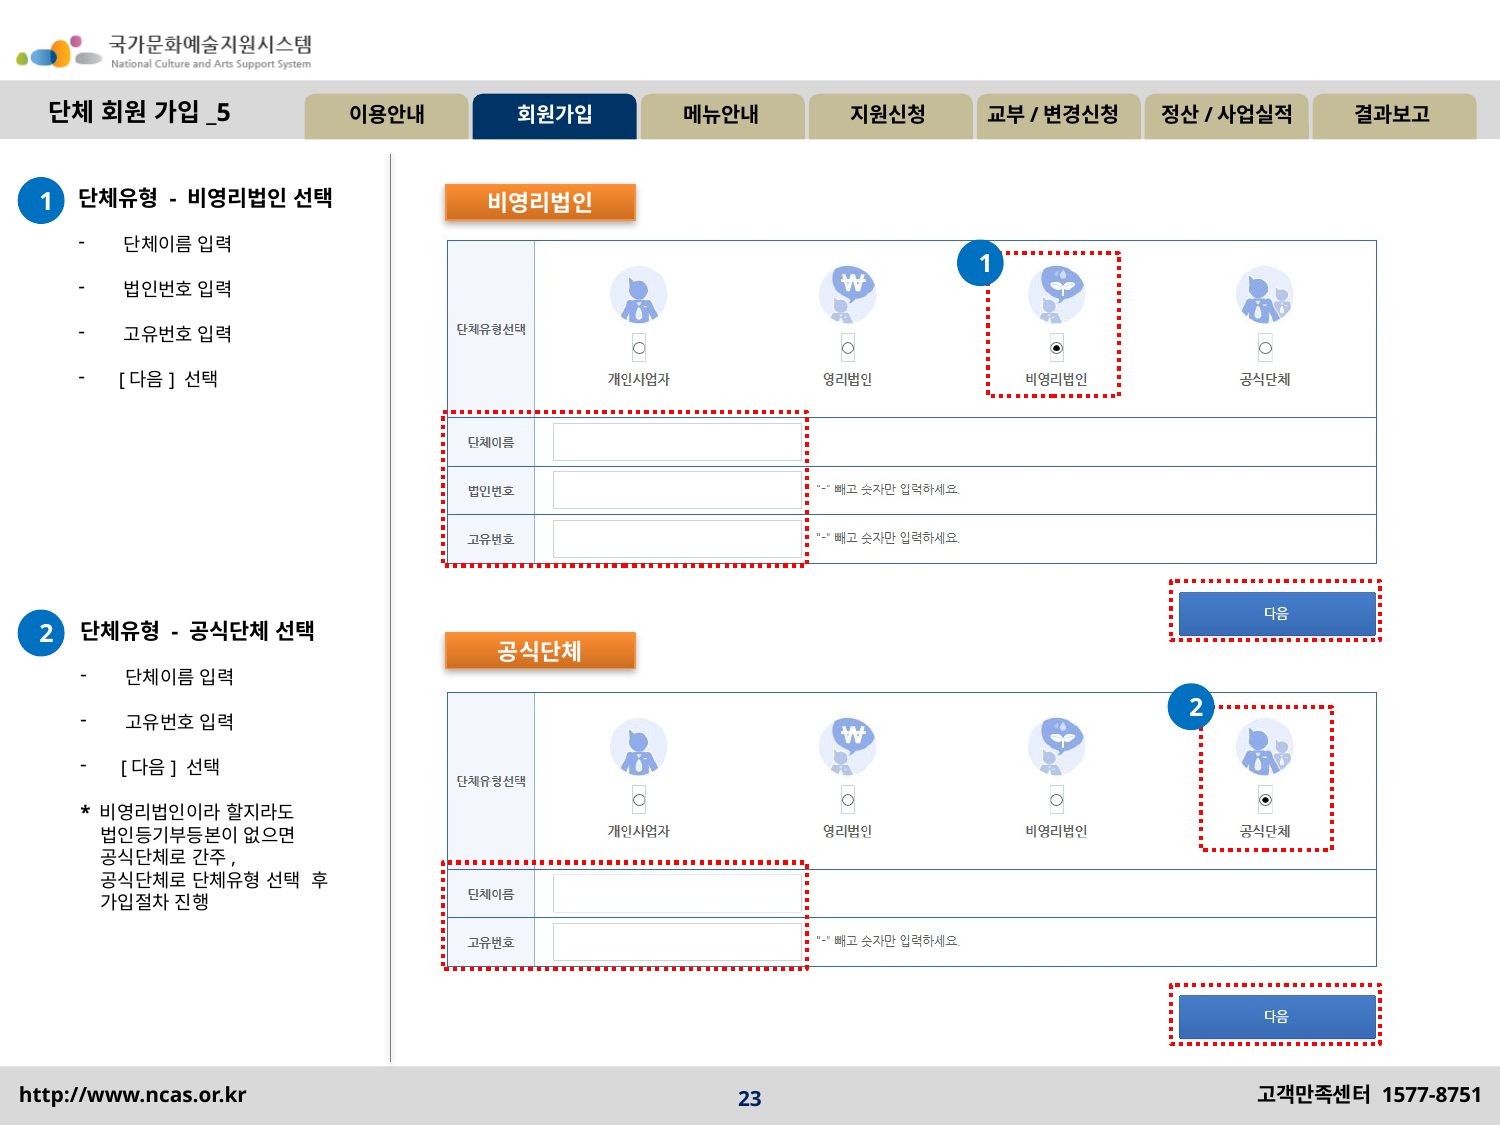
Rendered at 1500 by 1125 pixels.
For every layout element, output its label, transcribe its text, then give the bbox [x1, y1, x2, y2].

text_box 2 [1174, 681, 1208, 687]
text_box 공식단체 [445, 650, 636, 669]
text_box 비영리법인 [445, 184, 636, 221]
picture [442, 688, 1383, 1044]
text_box 단체 회원 가입_5 [33, 89, 246, 135]
text_box 단체유형 - 비영리법인 선택 단체이름 입력 법인번호 입력 고유번호 입력 [다음] 선택 [63, 177, 396, 398]
picture [442, 234, 1383, 642]
text_box 2 [15, 607, 65, 659]
text_box 단체유형 - 공식단체 선택 단체이름 입력 고유번호 입력 [다음] 선택 * 비영리법인이라 할지라도 법인등기부등본이 없으면 공식단체로 간주, 공식단체로 단체유형 선택 후 가입절차 진행 [65, 609, 349, 921]
text_box 1 [15, 174, 63, 227]
picture [6, 24, 324, 77]
